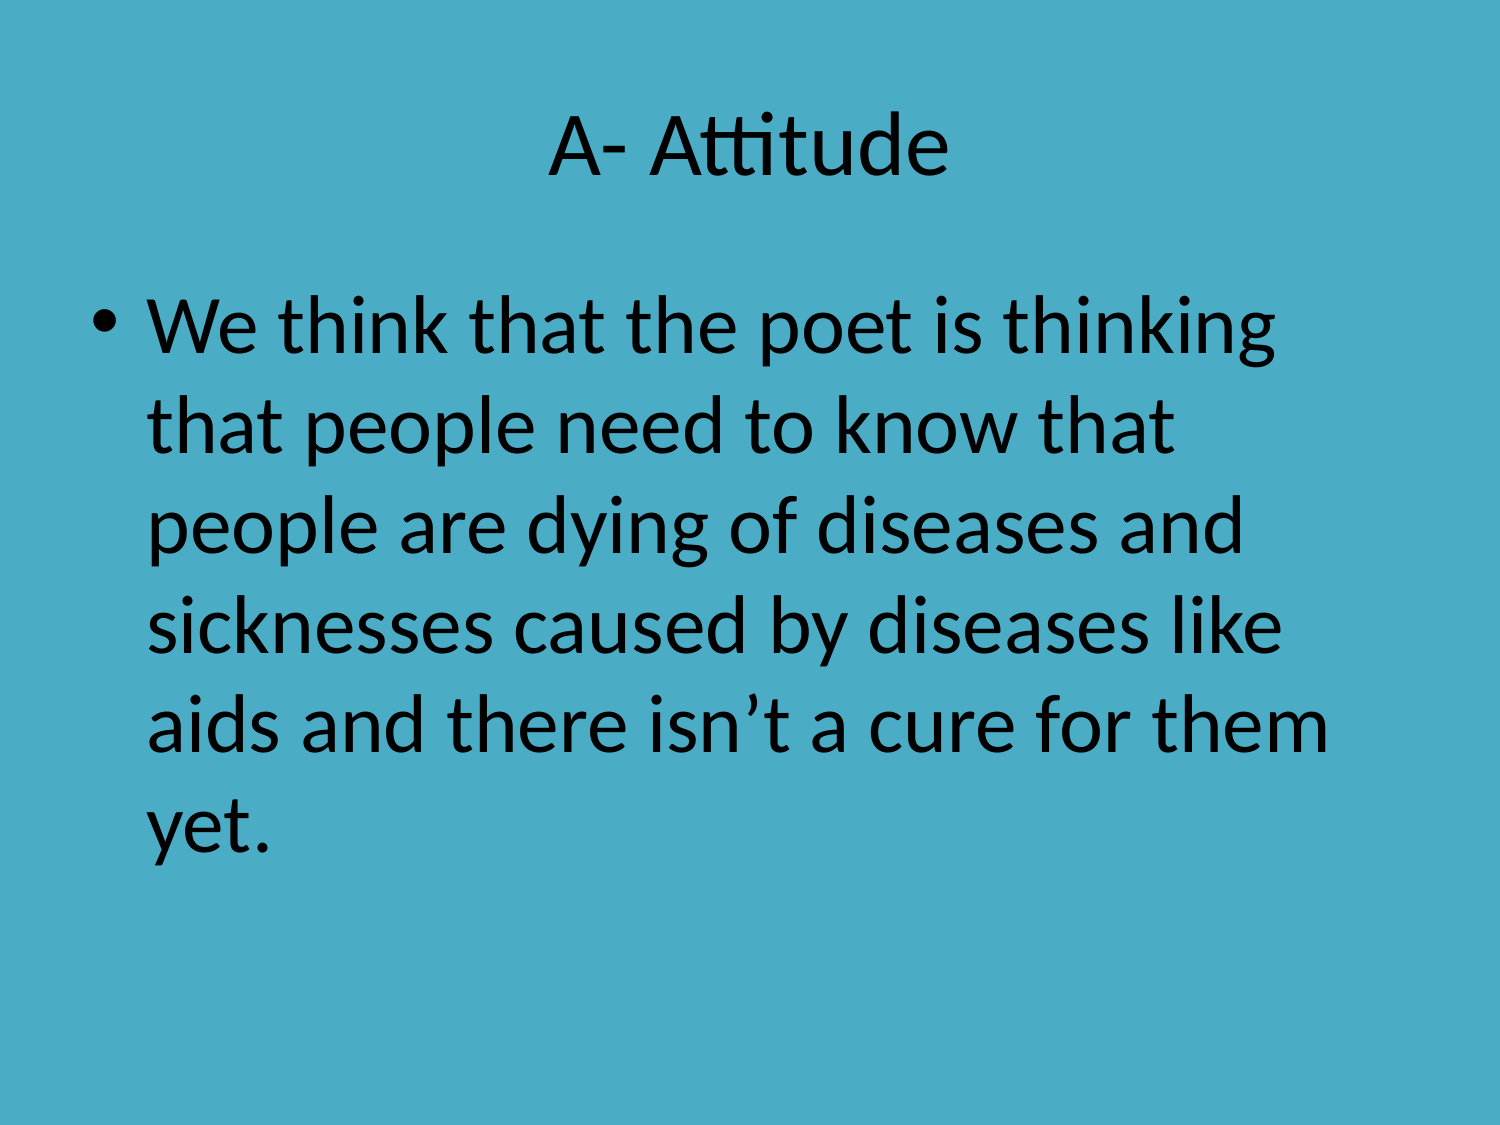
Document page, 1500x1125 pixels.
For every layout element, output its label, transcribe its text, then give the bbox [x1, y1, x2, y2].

list We think that the poet is thinking that people need to know that people are dying of diseases and sicknesses caused by diseases like aids and there isn’t a cure for them yet. [75, 262, 1425, 1005]
title A- Attitude [75, 45, 1425, 233]
